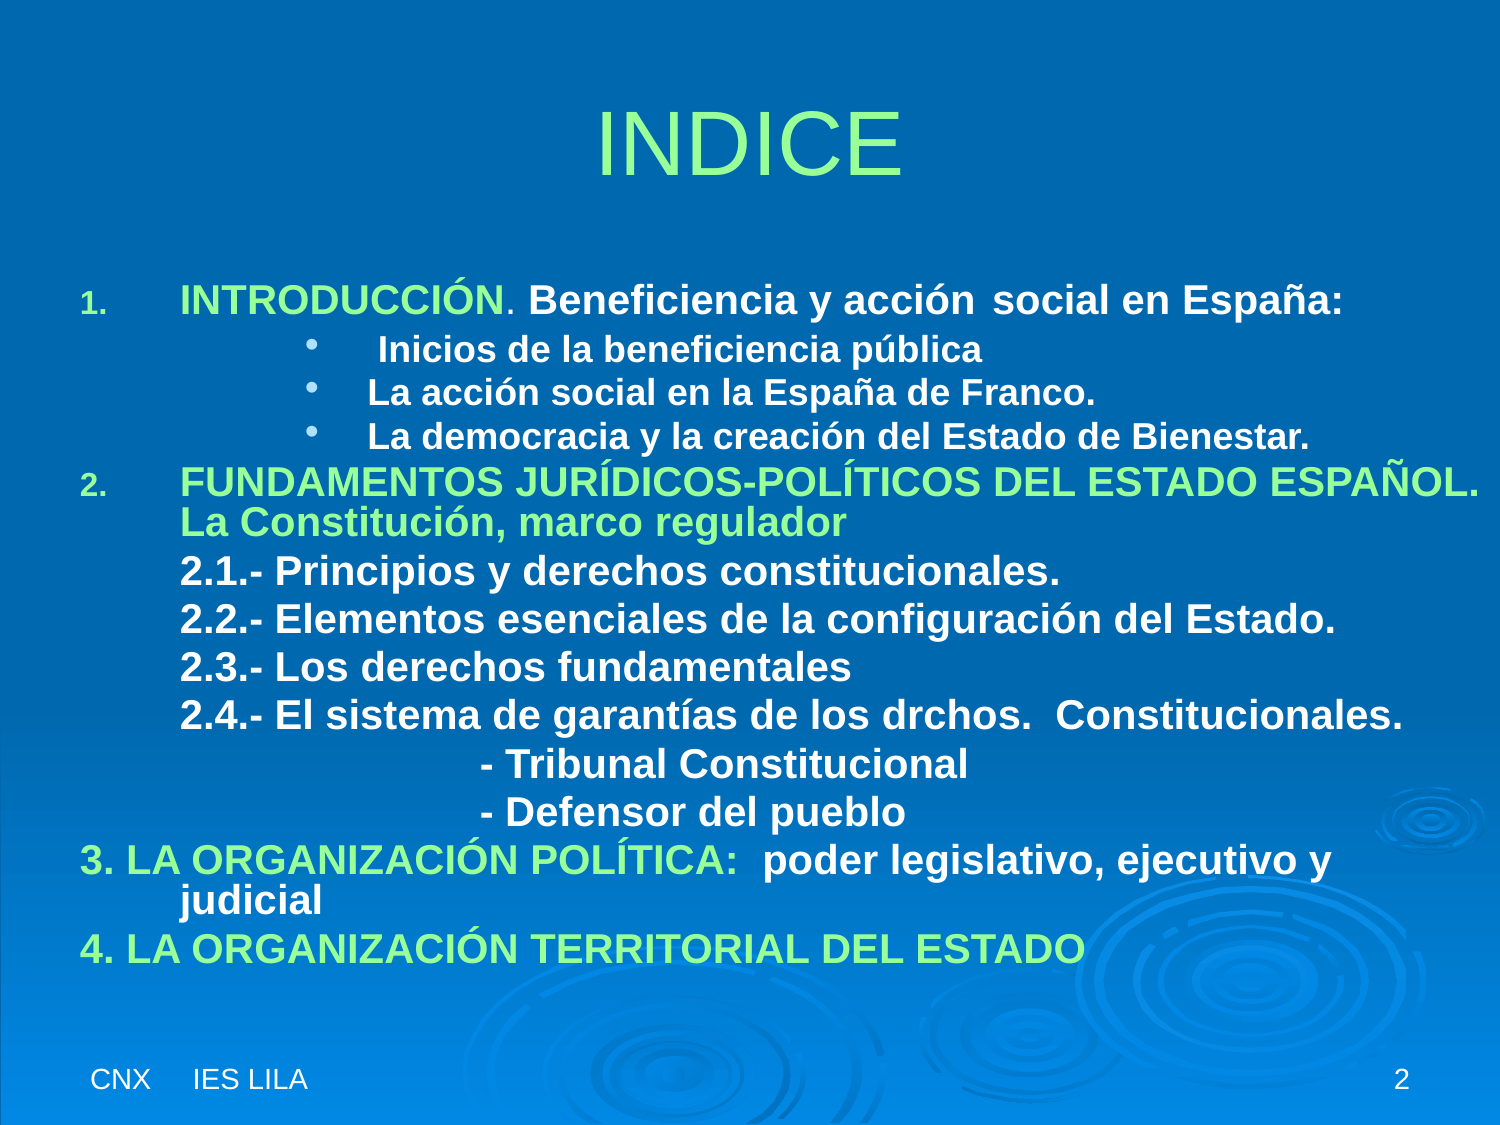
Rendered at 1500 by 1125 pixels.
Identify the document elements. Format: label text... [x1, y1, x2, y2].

slide_number CNX IES LILA [74, 1024, 426, 1103]
title INDICE [74, 45, 1426, 233]
list INTRODUCCIÓN. Beneficiencia y acción social en España: Inicios de la beneficiencia pública La acción social en la España de Franco. La democracia y la creación del Estado de Bienestar. FUNDAMENTOS JURÍDICOS-POLÍTICOS DEL ESTADO ESPAÑOL. La Constitución, marco regulador 2.1.- Principios y derechos constitucionales. 2.2.- Elementos esenciales de la configuración del Estado. 2.3.- Los derechos fundamentales 2.4.- El sistema de garantías de los drchos. Constitucionales. - Tribunal Constitucional - Defensor del pueblo 3. LA ORGANIZACIÓN POLÍTICA: poder legislativo, ejecutivo y judicial 4. LA ORGANIZACIÓN TERRITORIAL DEL ESTADO [64, 262, 1500, 1006]
slide_number 2 [1074, 1024, 1426, 1103]
